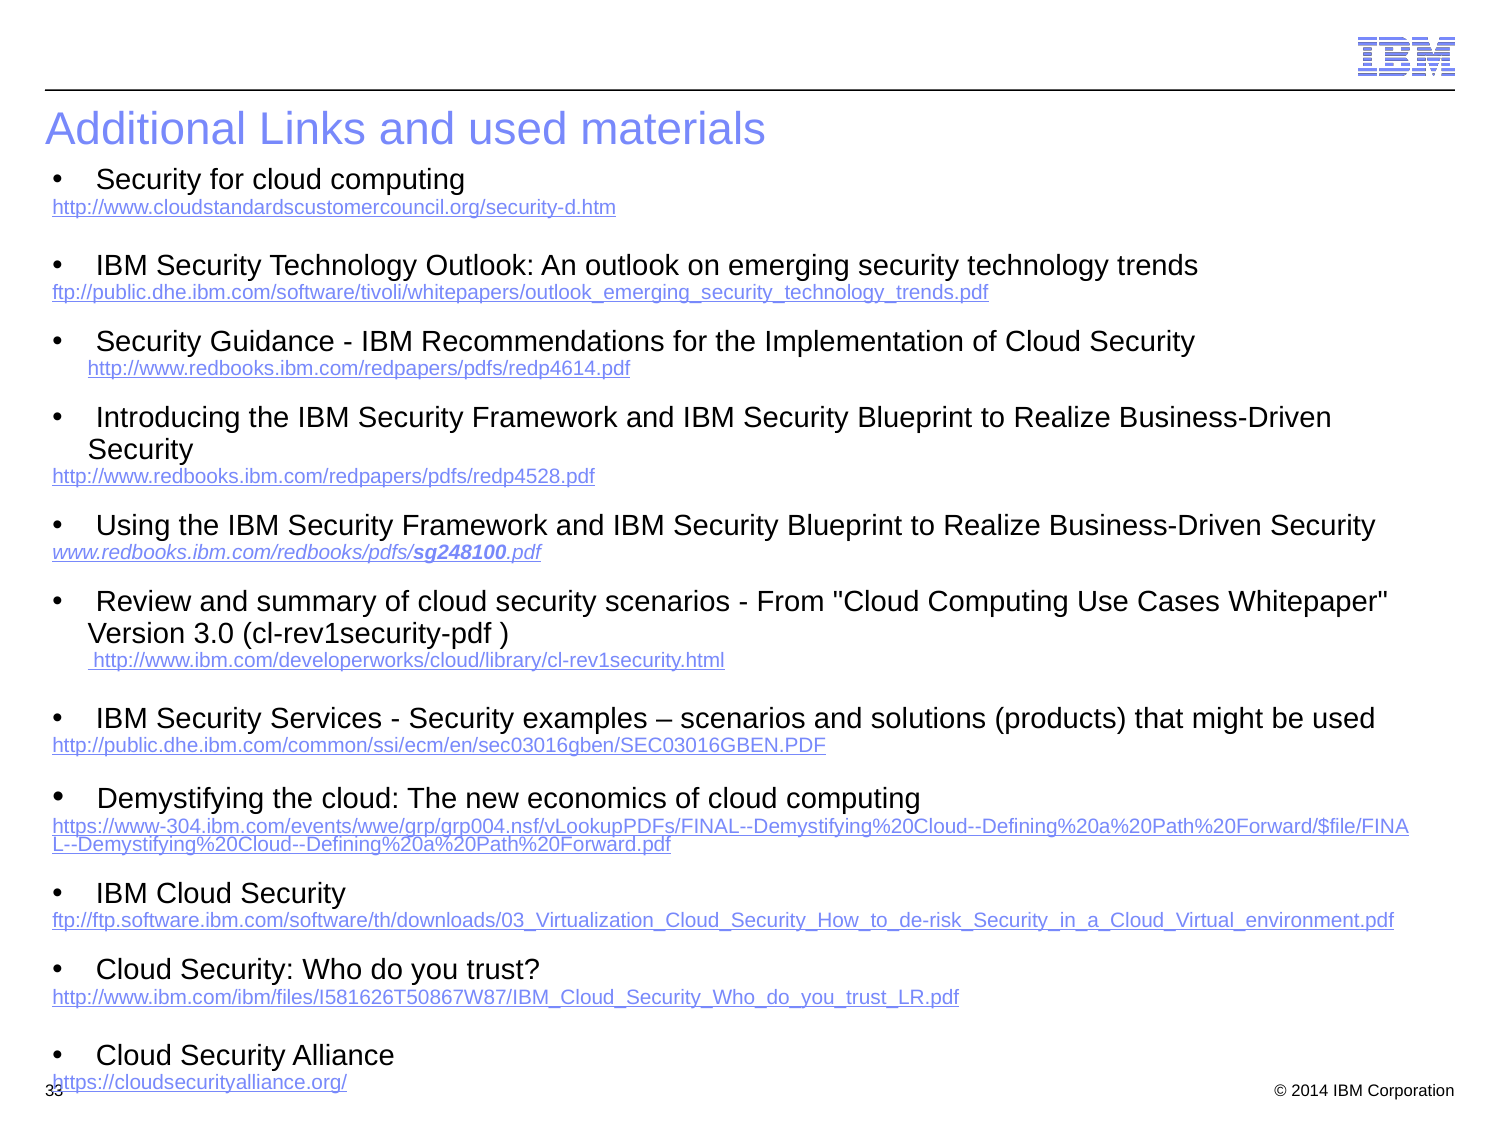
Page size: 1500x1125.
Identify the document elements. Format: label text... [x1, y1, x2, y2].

slide_number 33 [29, 1072, 91, 1103]
title Additional Links and used materials [29, 97, 1456, 203]
text_box Security for cloud computing http://www.cloudstandardscustomercouncil.org/security-d.htm IBM Security Technology Outlook: An outlook on emerging security technology trends ftp://public.dhe.ibm.com/software/tivoli/whitepapers/outlook_emerging_security_technology_trends.pdf Security Guidance - IBM Recommendations for the Implementation of Cloud Security http://www.redbooks.ibm.com/redpapers/pdfs/redp4614.pdf Introducing the IBM Security Framework and IBM Security Blueprint to Realize Business-Driven Security http://www.redbooks.ibm.com/redpapers/pdfs/redp4528.pdf Using the IBM Security Framework and IBM Security Blueprint to Realize Business-Driven Security www.redbooks.ibm.com/redbooks/pdfs/sg248100.pdf Review and summary of cloud security scenarios - From "Cloud Computing Use Cases Whitepaper" Version 3.0 (cl-rev1security-pdf ) http://www.ibm.com/developerworks/cloud/library/cl-rev1security.html IBM Security Services - Security examples – scenarios and solutions (products) that might be used http://public.dhe.ibm.com/common/ssi/ecm/en/sec03016gben/SEC03016GBEN.PDF Demystifying the cloud: The new economics of cloud computing https://www-304.ibm.com/events/wwe/grp/grp004.nsf/vLookupPDFs/FINAL--Demystifying%20Cloud--Defining%20a%20Path%20Forward/$file/FINAL--Demystifying%20Cloud--Defining%20a%20Path%20Forward.pdf IBM Cloud Security ftp://ftp.software.ibm.com/software/th/downloads/03_Virtualization_Cloud_Security_How_to_de-risk_Security_in_a_Cloud_Virtual_environment.pdf Cloud Security: Who do you trust? http://www.ibm.com/ibm/files/I581626T50867W87/IBM_Cloud_Security_Who_do_you_trust_LR.pdf Cloud Security Alliance https://cloudsecurityalliance.org/ [37, 157, 1433, 1084]
picture [1358, 37, 1455, 76]
